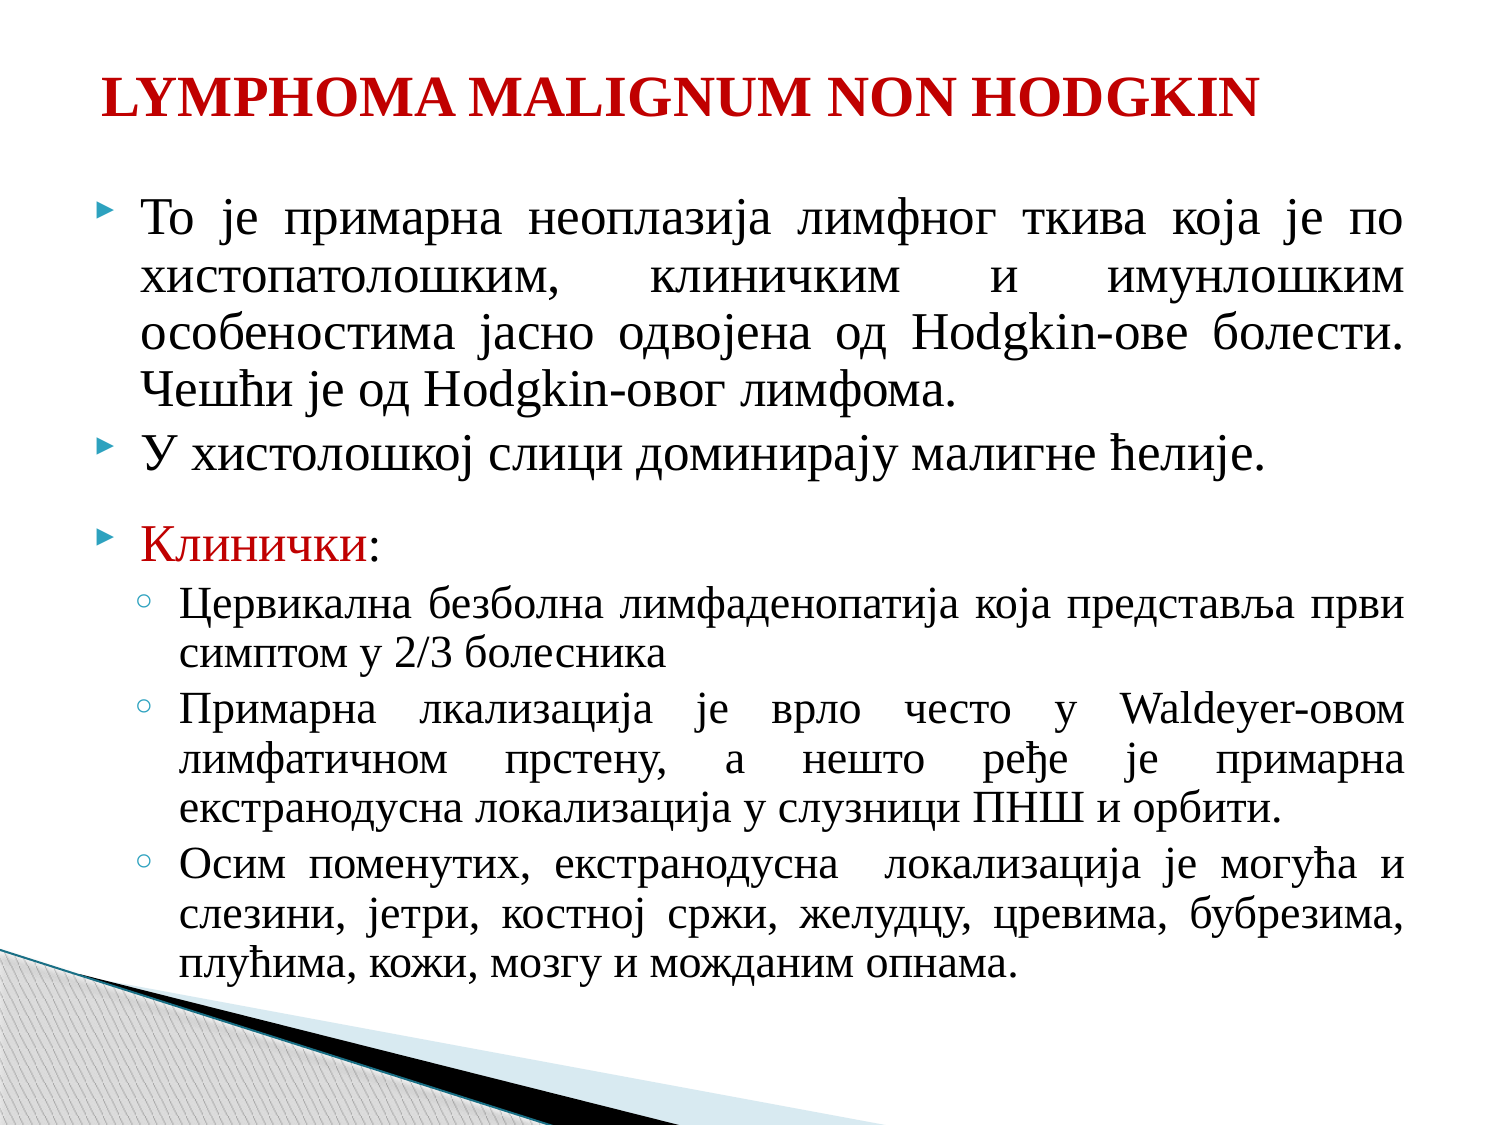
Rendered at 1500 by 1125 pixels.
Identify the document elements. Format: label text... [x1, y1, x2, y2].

list LYMPHOMA MALIGNUM NON HODGKIN То је примарна неоплазија лимфног ткива која је по хистопатолошким, клиничким и имунлошким особеностима јасно одвојена од Hodgkin-ове болести. Чешћи је од Hodgkin-овог лимфома. У хистолошкој слици доминирају малигне ћелије. Клинички: Цервикална безболна лимфаденопатија која представља први симптом у 2/3 болесника Примарна лкализација је врло често у Waldeyer-овом лимфатичном прстену, а нешто ређе је примарна екстранодусна локализација у слузници ПНШ и орбити. Осим поменутих, екстранодусна локализација је могућа и слезини, јетри, костној сржи, желудцу, цревима, бубрезима, плућима, кожи, мозгу и можданим опнама. [70, 58, 1421, 1008]
